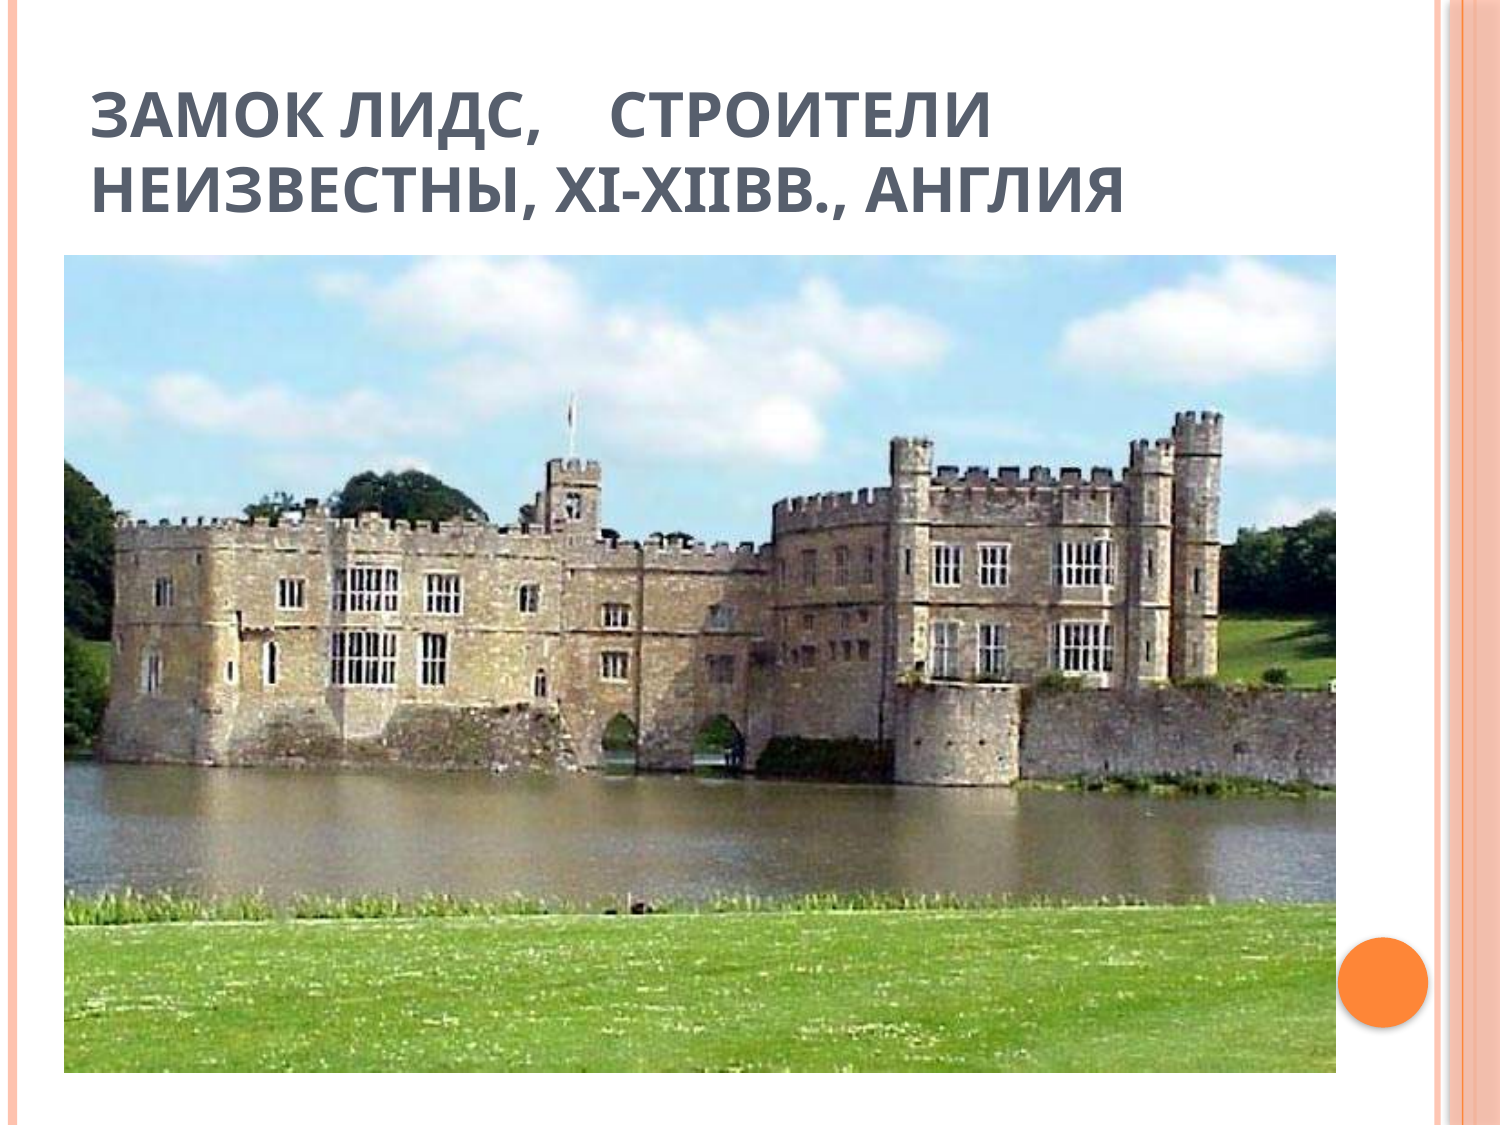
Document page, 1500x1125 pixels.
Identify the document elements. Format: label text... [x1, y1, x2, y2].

picture [64, 254, 1337, 1073]
title Замок Лидс, строители неизвестны, XI-XIIвв., Англия [75, 45, 1300, 233]
